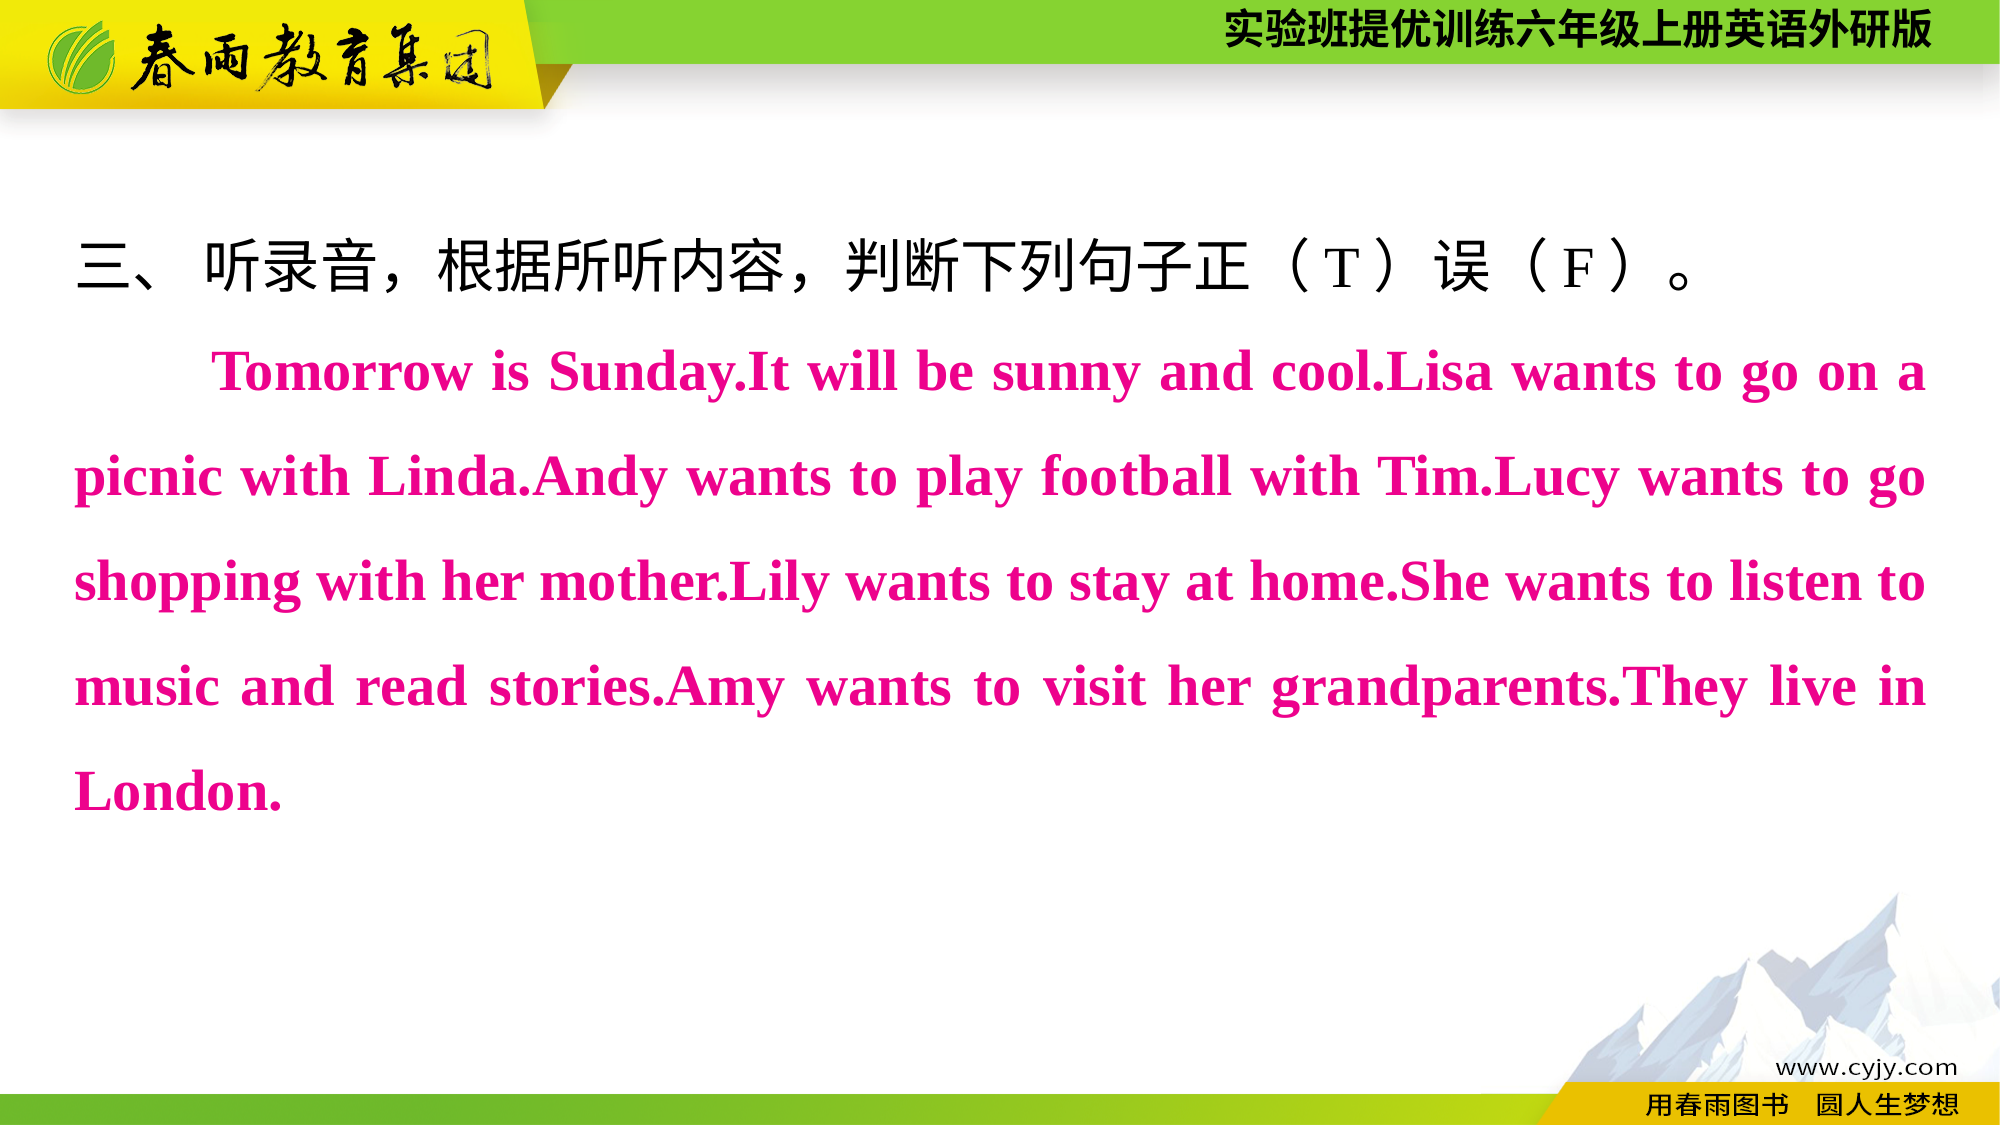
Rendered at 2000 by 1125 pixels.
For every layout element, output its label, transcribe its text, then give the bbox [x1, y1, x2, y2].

list 三、 听录音，根据所听内容，判断下列句子正（T）误（F）。 [59, 187, 1944, 289]
picture [0, 0, 2000, 1125]
text_box Tomorrow is Sunday.It will be sunny and cool.Lisa wants to go on a picnic with Linda.Andy wants to play football with Tim.Lucy wants to go shopping with her mother.Lily wants to stay at home.She wants to listen to music and read stories.Amy wants to visit her grandparents.They live in London. [59, 289, 1944, 830]
